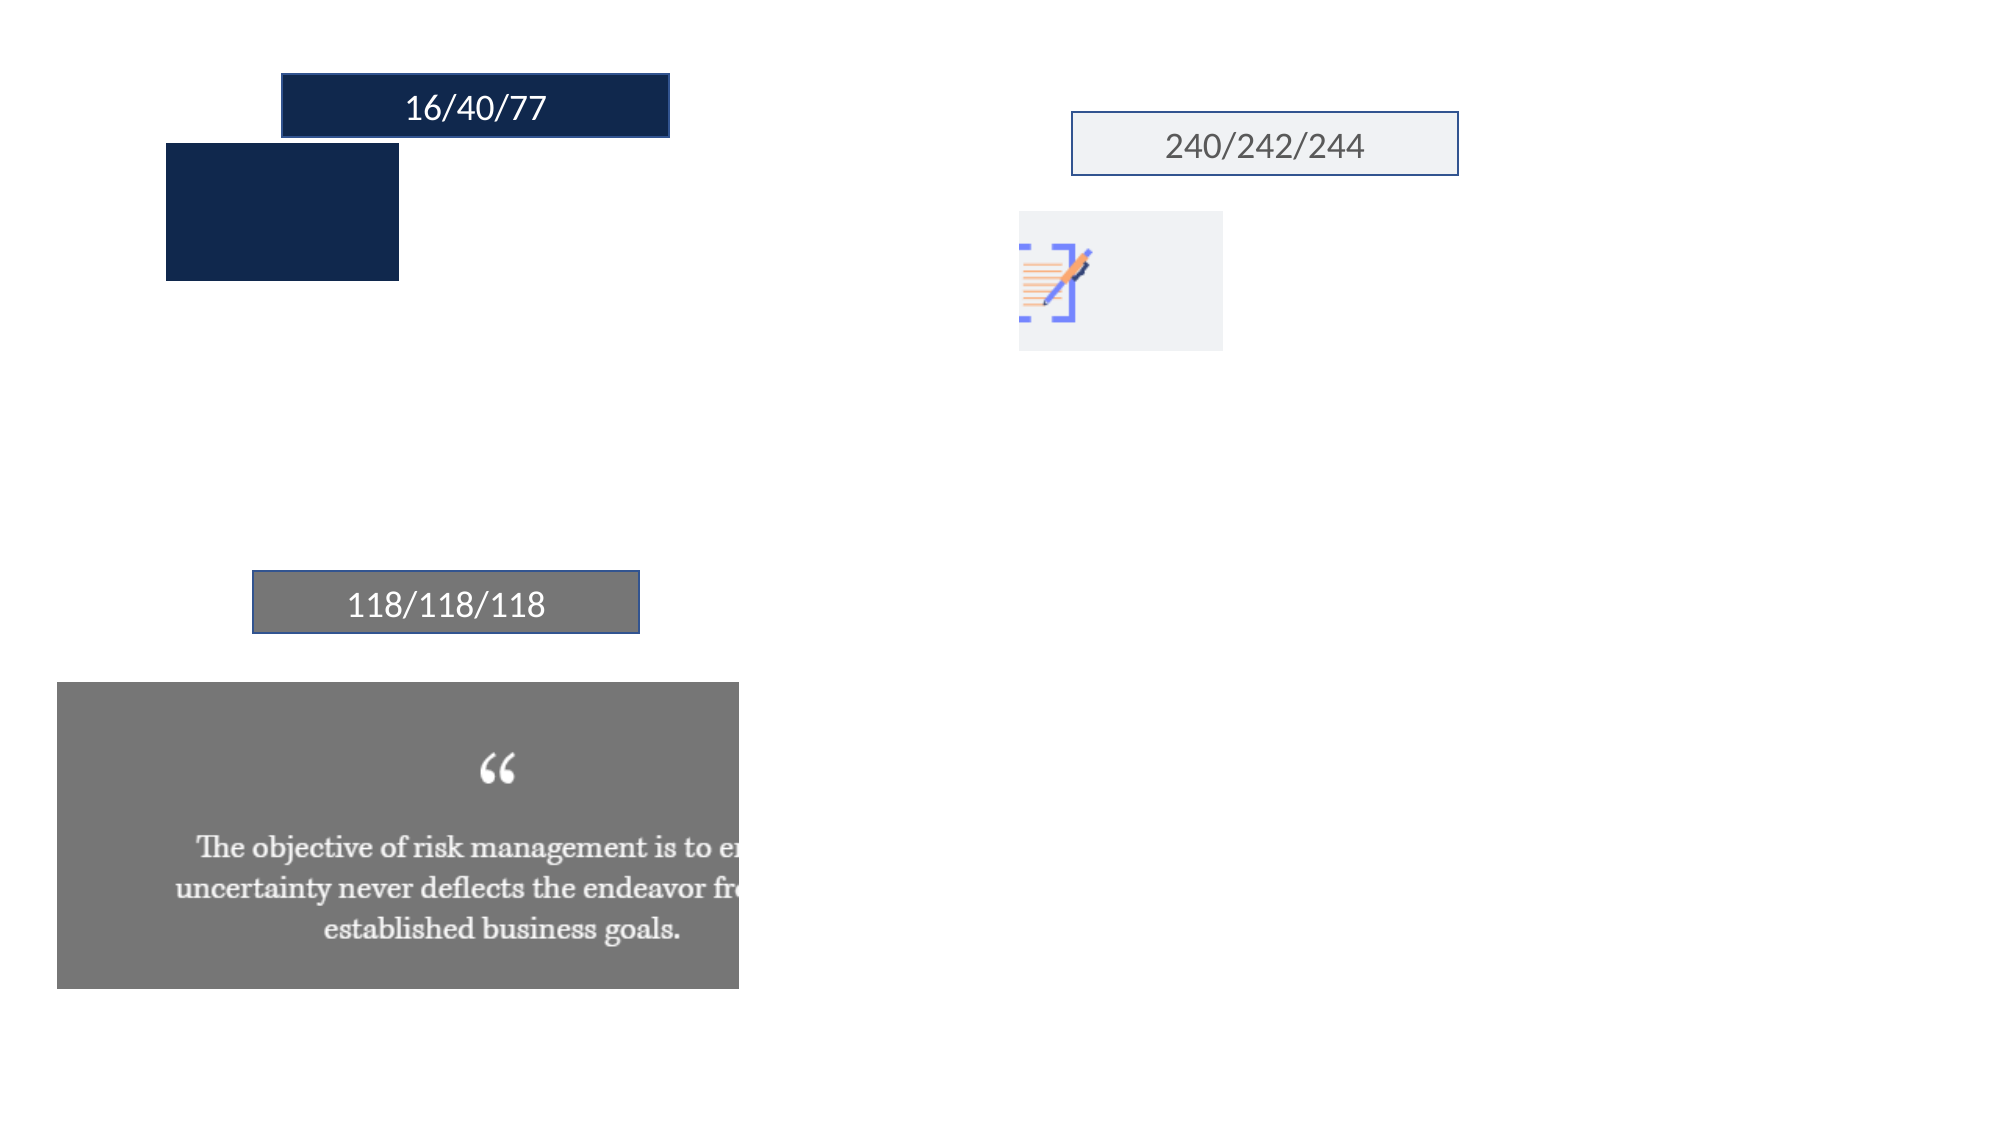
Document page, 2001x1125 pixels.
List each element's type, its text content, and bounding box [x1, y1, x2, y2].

picture [166, 143, 399, 281]
text_box 118/118/118 [252, 570, 640, 634]
picture [57, 681, 739, 989]
text_box 16/40/77 [281, 73, 670, 138]
text_box 240/242/244 [1071, 111, 1459, 176]
picture [1019, 211, 1223, 351]
